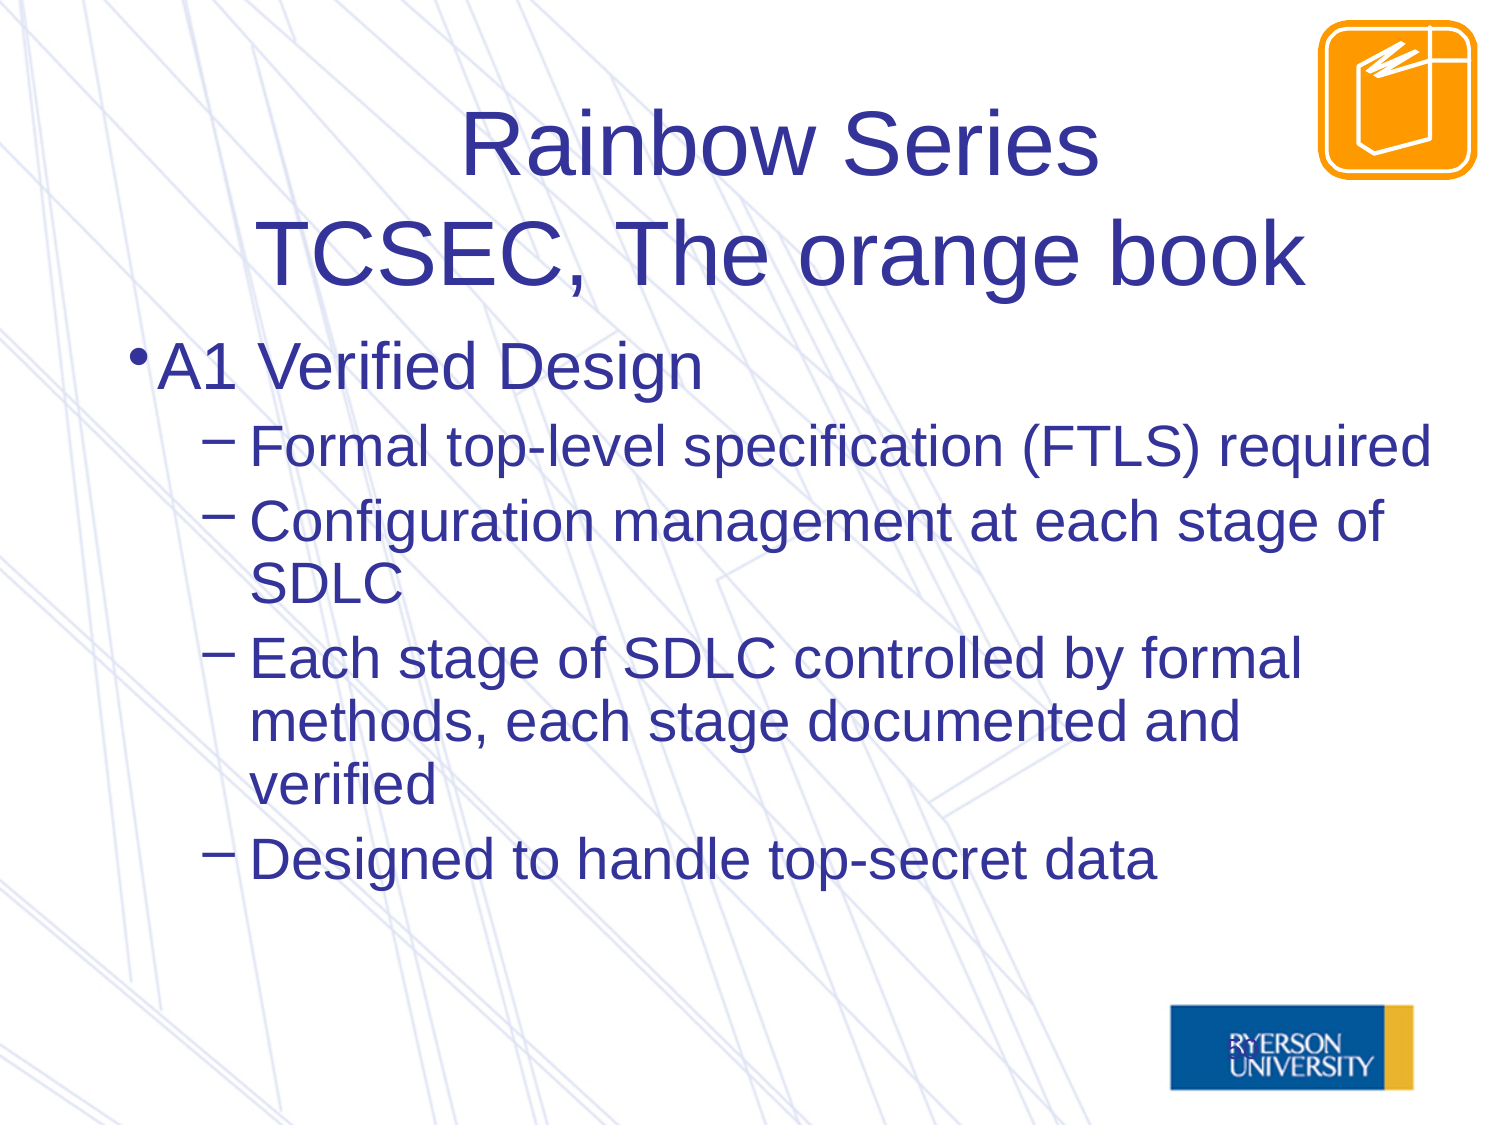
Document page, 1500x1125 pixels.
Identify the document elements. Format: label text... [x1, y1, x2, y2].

title Rainbow Series TCSEC, The orange book [112, 99, 1451, 288]
picture [0, 0, 1500, 1125]
slide_number 50 [1198, 1022, 1275, 1102]
list A1 Verified Design Formal top-level specification (FTLS) required Configuration management at each stage of SDLC Each stage of SDLC controlled by formal methods, each stage documented and verified Designed to handle top-secret data [112, 324, 1451, 1001]
